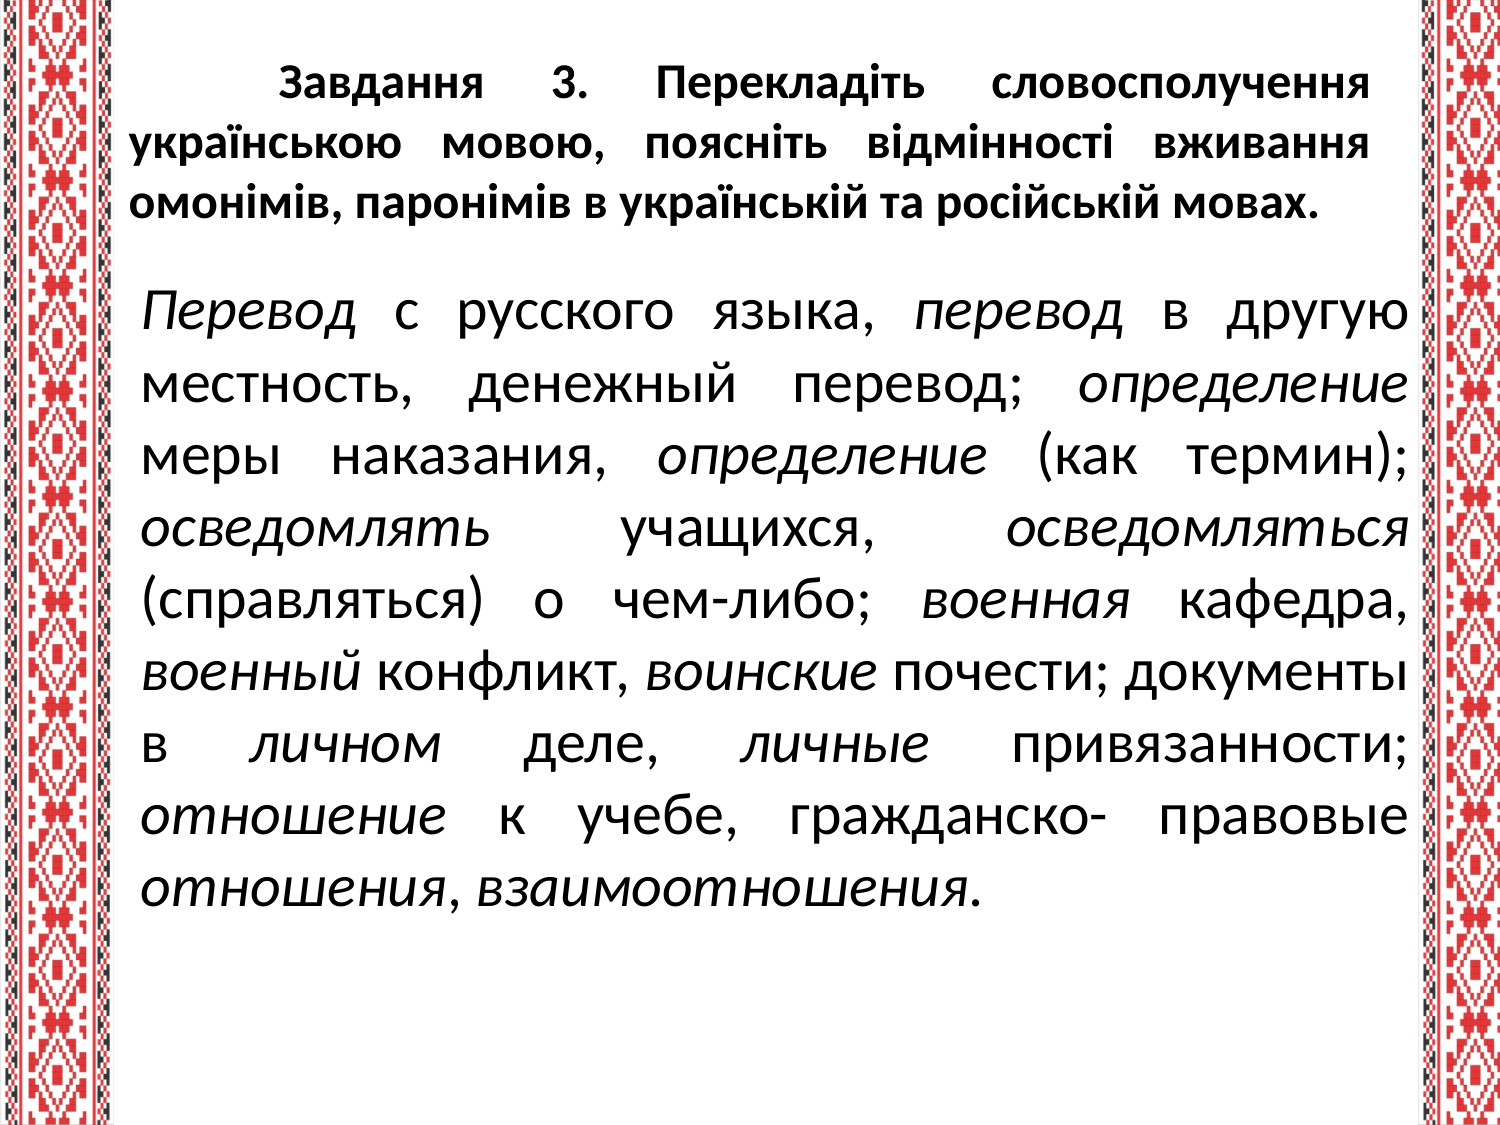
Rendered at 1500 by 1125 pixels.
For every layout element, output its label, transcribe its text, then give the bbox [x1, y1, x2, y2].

title Завдання 3. Перекладіть словосполучення українською мовою, поясніть відмінності вживання омонімів, паронімів в українській та російській мовах. [114, 45, 1387, 233]
list Перевод с русского языка, перевод в другую местность, денежный перевод; определение меры наказания, определение (как термин); осведомлять учащихся, осведомляться (справляться) о чем-либо; военная кафедра, военный конфликт, воинские почести; документы в личном деле, личные привязанности; отношение к учебе, гражданско- правовые отношения, взаимоотношения. [114, 262, 1418, 1005]
picture [0, 1, 620, 1124]
picture [911, 1, 1500, 1124]
